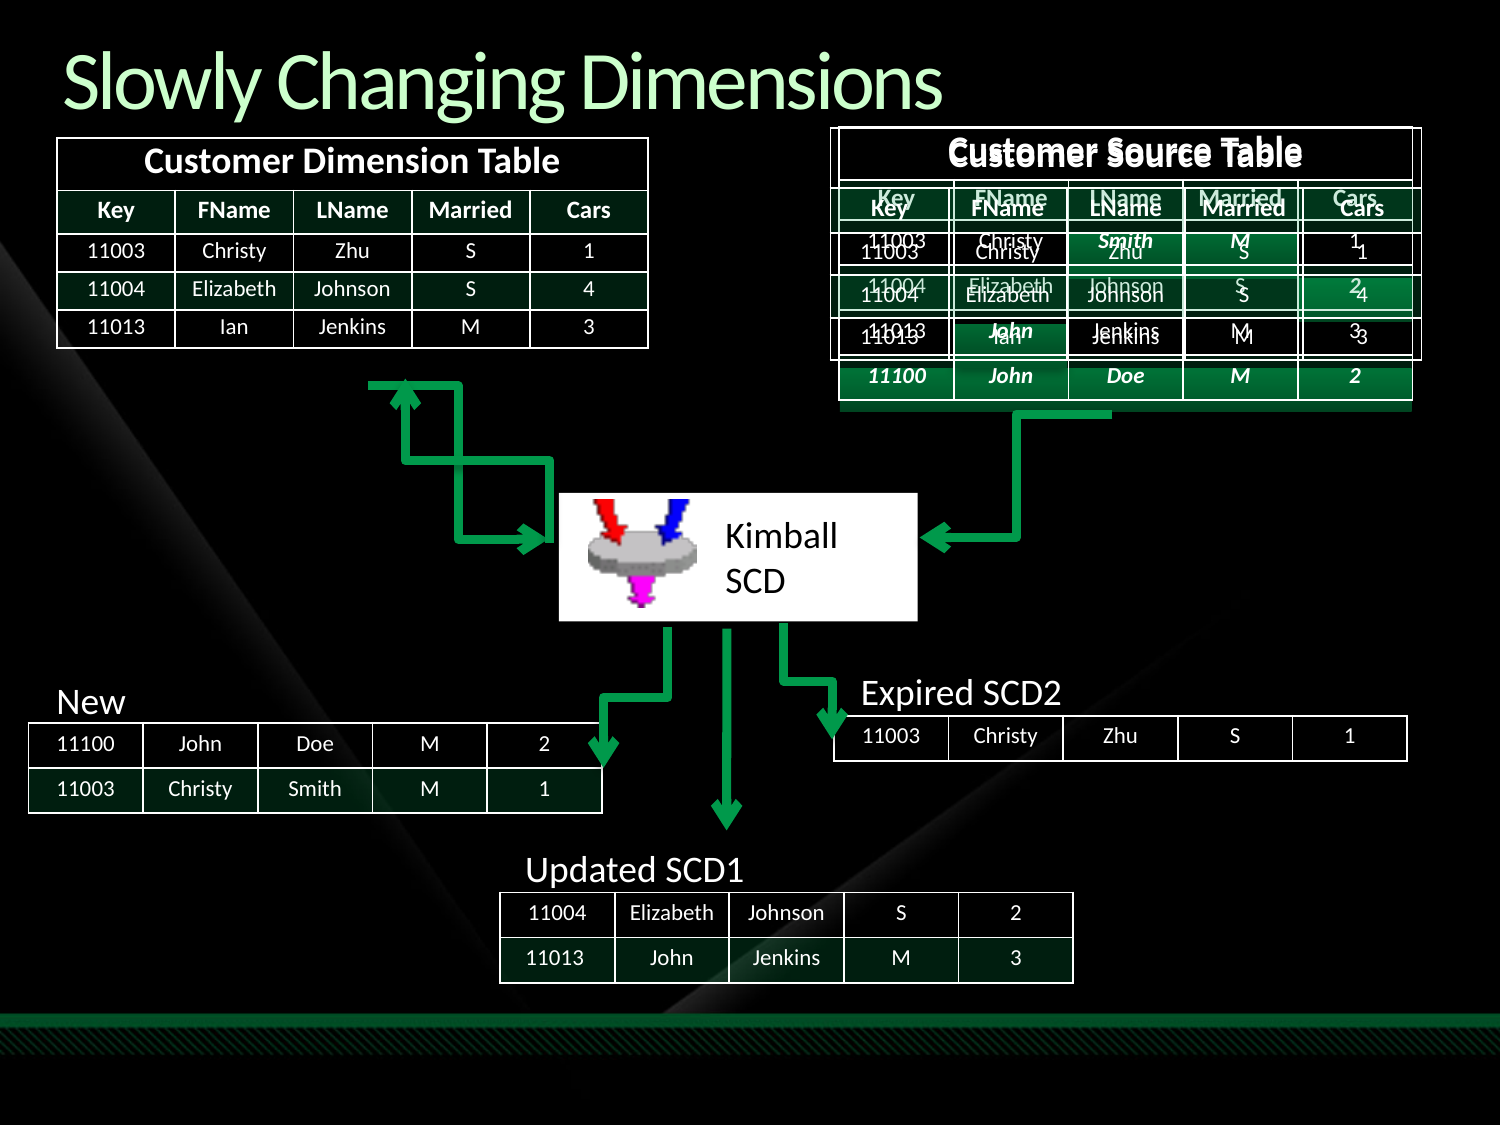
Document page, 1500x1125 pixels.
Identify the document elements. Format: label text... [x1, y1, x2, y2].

title Slowly Changing Dimensions [62, 37, 1438, 129]
table_cell Elizabeth [950, 276, 1066, 317]
table_cell 11004 [831, 276, 948, 317]
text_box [395, 388, 560, 534]
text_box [367, 385, 549, 540]
table_header Customer Dimension Table [58, 139, 647, 190]
table_cell Key [831, 189, 948, 232]
table_cell LName [1068, 189, 1184, 232]
table_cell Elizabeth [176, 273, 293, 309]
table_cell 11100 [840, 361, 953, 399]
table_cell Cars [531, 191, 647, 233]
table_cell S [1186, 276, 1302, 317]
table_cell Christy [176, 235, 293, 271]
table_cell 4 [531, 273, 647, 309]
table_cell LName [294, 191, 411, 233]
table_cell 1 [531, 235, 647, 271]
table_cell S [413, 235, 529, 271]
table_cell 1 [1304, 234, 1421, 274]
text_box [919, 413, 1113, 538]
table_cell Jenkins [294, 311, 411, 347]
table_cell M [413, 311, 529, 347]
table_cell Ian [950, 319, 1066, 359]
table_cell 3 [1304, 319, 1421, 359]
table_cell Cars [1304, 189, 1421, 232]
table_cell Doe [1069, 361, 1182, 399]
picture [0, 0, 1500, 1125]
table_cell FName [176, 191, 293, 233]
table_cell FName [950, 189, 1066, 232]
table_cell 11004 [58, 273, 174, 309]
table_cell 3 [531, 311, 647, 347]
text_box Kimball SCD [710, 503, 890, 609]
table_header Customer Source Table [831, 129, 1421, 187]
table_cell S [1186, 234, 1302, 274]
table_cell Johnson [1068, 276, 1184, 317]
text_box [839, 401, 1412, 412]
table_cell John [955, 361, 1068, 399]
table_cell Jenkins [1068, 319, 1184, 359]
table_cell Zhu [294, 235, 411, 271]
text_box [558, 492, 918, 622]
table_cell 2 [1299, 361, 1412, 399]
table_cell Johnson [294, 273, 411, 309]
table_cell Married [413, 191, 529, 233]
table_cell 11013 [831, 319, 948, 359]
table_cell Key [58, 191, 174, 233]
table_cell M [1184, 361, 1297, 399]
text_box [783, 622, 1408, 761]
table_cell M [1186, 319, 1302, 359]
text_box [28, 626, 669, 814]
table_cell Married [1186, 189, 1302, 232]
table_cell 4 [1304, 276, 1421, 317]
table_cell 11003 [58, 235, 174, 271]
table_cell Zhu [1068, 234, 1184, 274]
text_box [499, 628, 1074, 983]
table_cell Christy [950, 234, 1066, 274]
table_cell 11003 [831, 234, 948, 274]
table_cell S [413, 273, 529, 309]
table_cell 11013 [58, 311, 174, 347]
table_cell Ian [176, 311, 293, 347]
